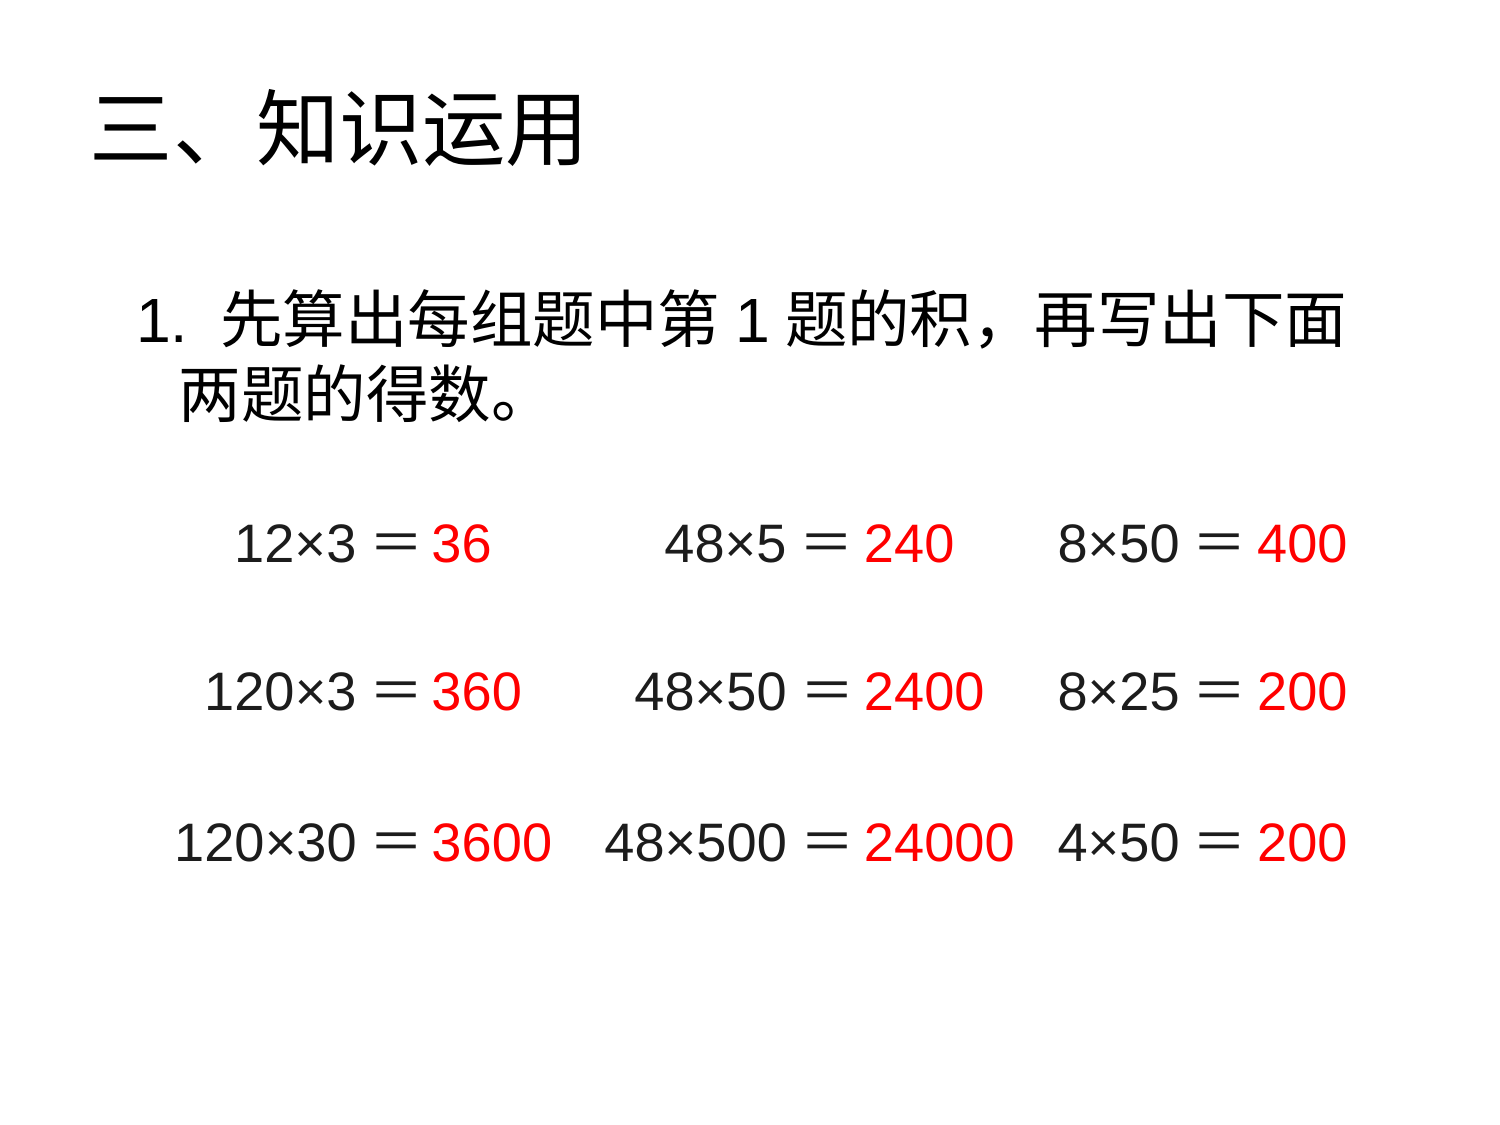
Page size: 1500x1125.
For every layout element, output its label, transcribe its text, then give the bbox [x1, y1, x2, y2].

text_box 48×50＝ [589, 649, 982, 778]
text_box 48×500＝ [589, 799, 982, 929]
text_box 48×5＝ [589, 500, 982, 630]
text_box 240 [849, 501, 1098, 604]
text_box 12×3＝ [159, 500, 551, 630]
text_box 三、知识运用 [74, 68, 1081, 208]
text_box 1. 先算出每组题中第1题的积，再写出下面 两题的得数。 [121, 272, 1435, 471]
text_box 4×50＝ [1042, 799, 1435, 929]
text_box 200 [1242, 649, 1491, 752]
text_box 400 [1242, 501, 1491, 604]
text_box 360 [416, 649, 665, 752]
text_box 36 [416, 501, 665, 604]
text_box 200 [1242, 800, 1491, 903]
text_box 120×30＝ [159, 799, 551, 929]
text_box 8×50＝ [1042, 500, 1435, 630]
text_box 120×3＝ [159, 649, 551, 778]
text_box 8×25＝ [1042, 649, 1435, 778]
text_box 24000 [849, 800, 1133, 903]
text_box 3600 [416, 800, 665, 903]
text_box 2400 [849, 649, 1098, 752]
